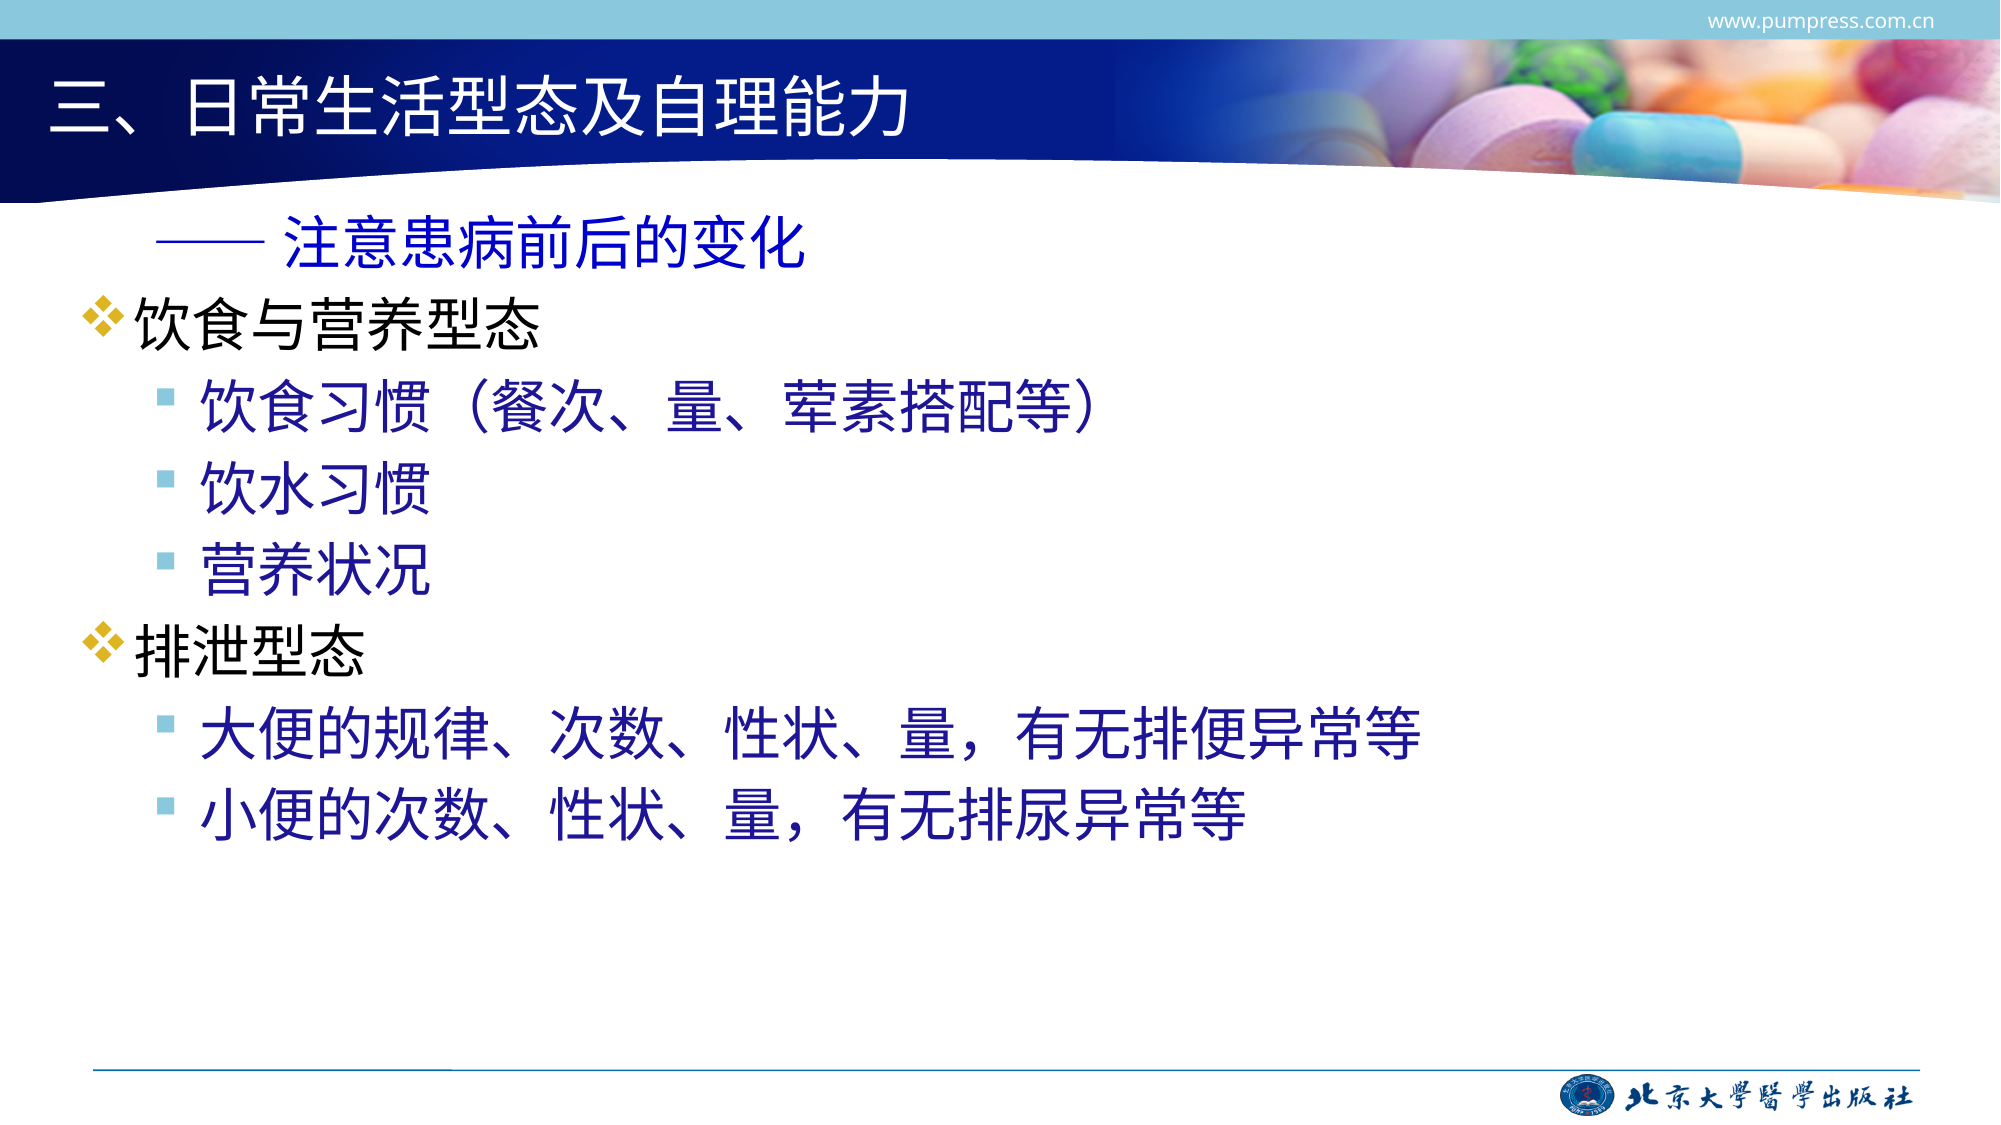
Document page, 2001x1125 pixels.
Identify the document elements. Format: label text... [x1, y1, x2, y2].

picture [1560, 1074, 1915, 1118]
list ——注意患病前后的变化 饮食与营养型态 饮食习惯（餐次、量、荤素搭配等） 饮水习惯 营养状况 排泄型态 大便的规律、次数、性状、量，有无排便异常等 小便的次数、性状、量，有无排尿异常等 [62, 198, 1947, 1000]
title 三、日常生活型态及自理能力 [30, 58, 1799, 152]
slide_number www.pumpress.com.cn [1366, 0, 1951, 38]
picture [0, 40, 2000, 203]
